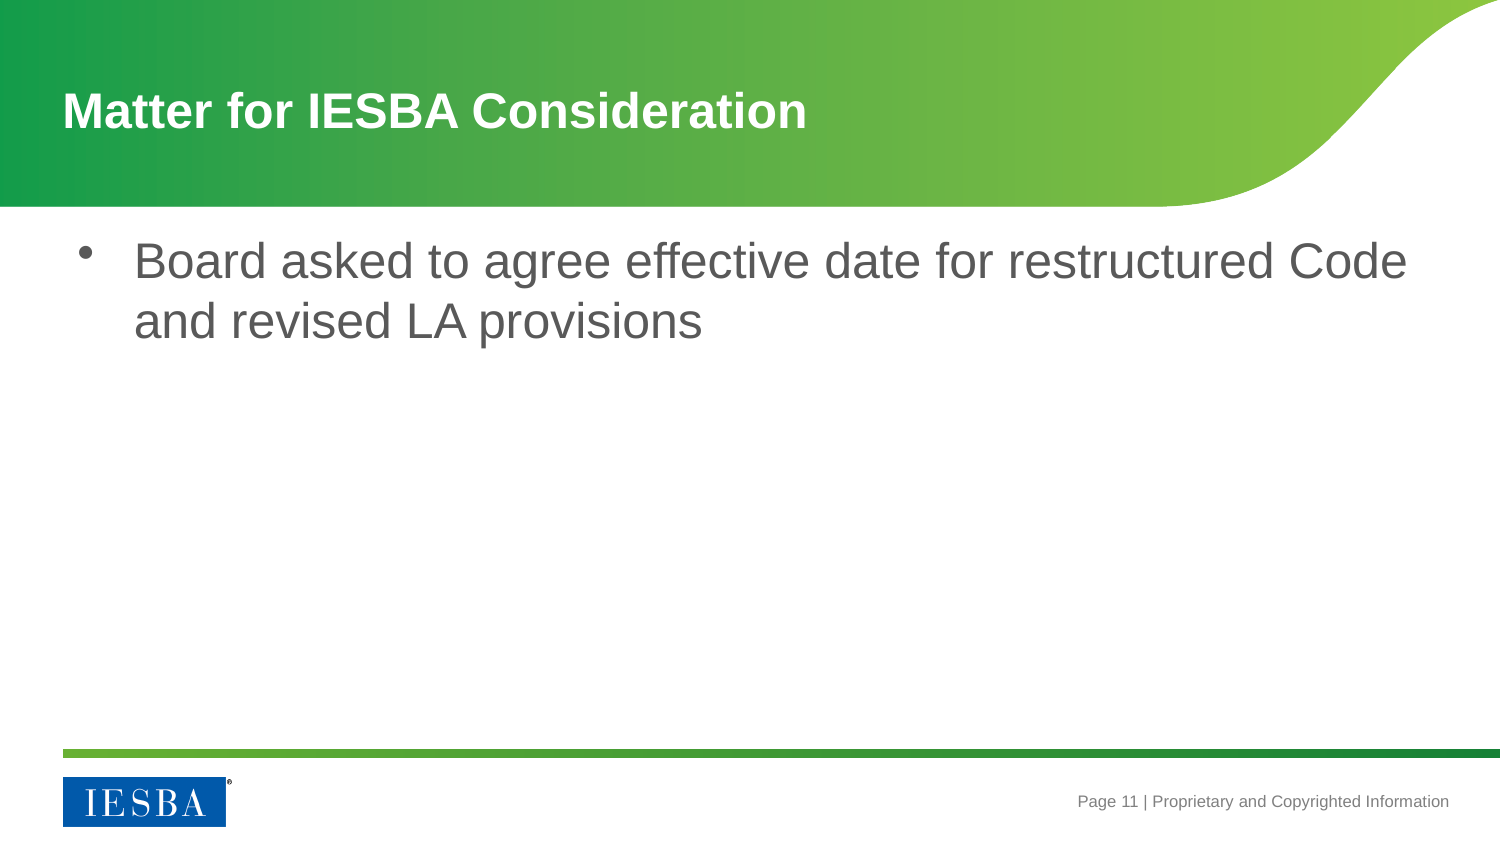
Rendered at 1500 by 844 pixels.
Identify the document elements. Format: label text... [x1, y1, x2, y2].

title Matter for IESBA Consideration [62, 75, 1300, 142]
picture [0, 0, 1500, 207]
picture [63, 777, 232, 827]
list Board asked to agree effective date for restructured Code and revised LA provisions [62, 220, 1450, 724]
